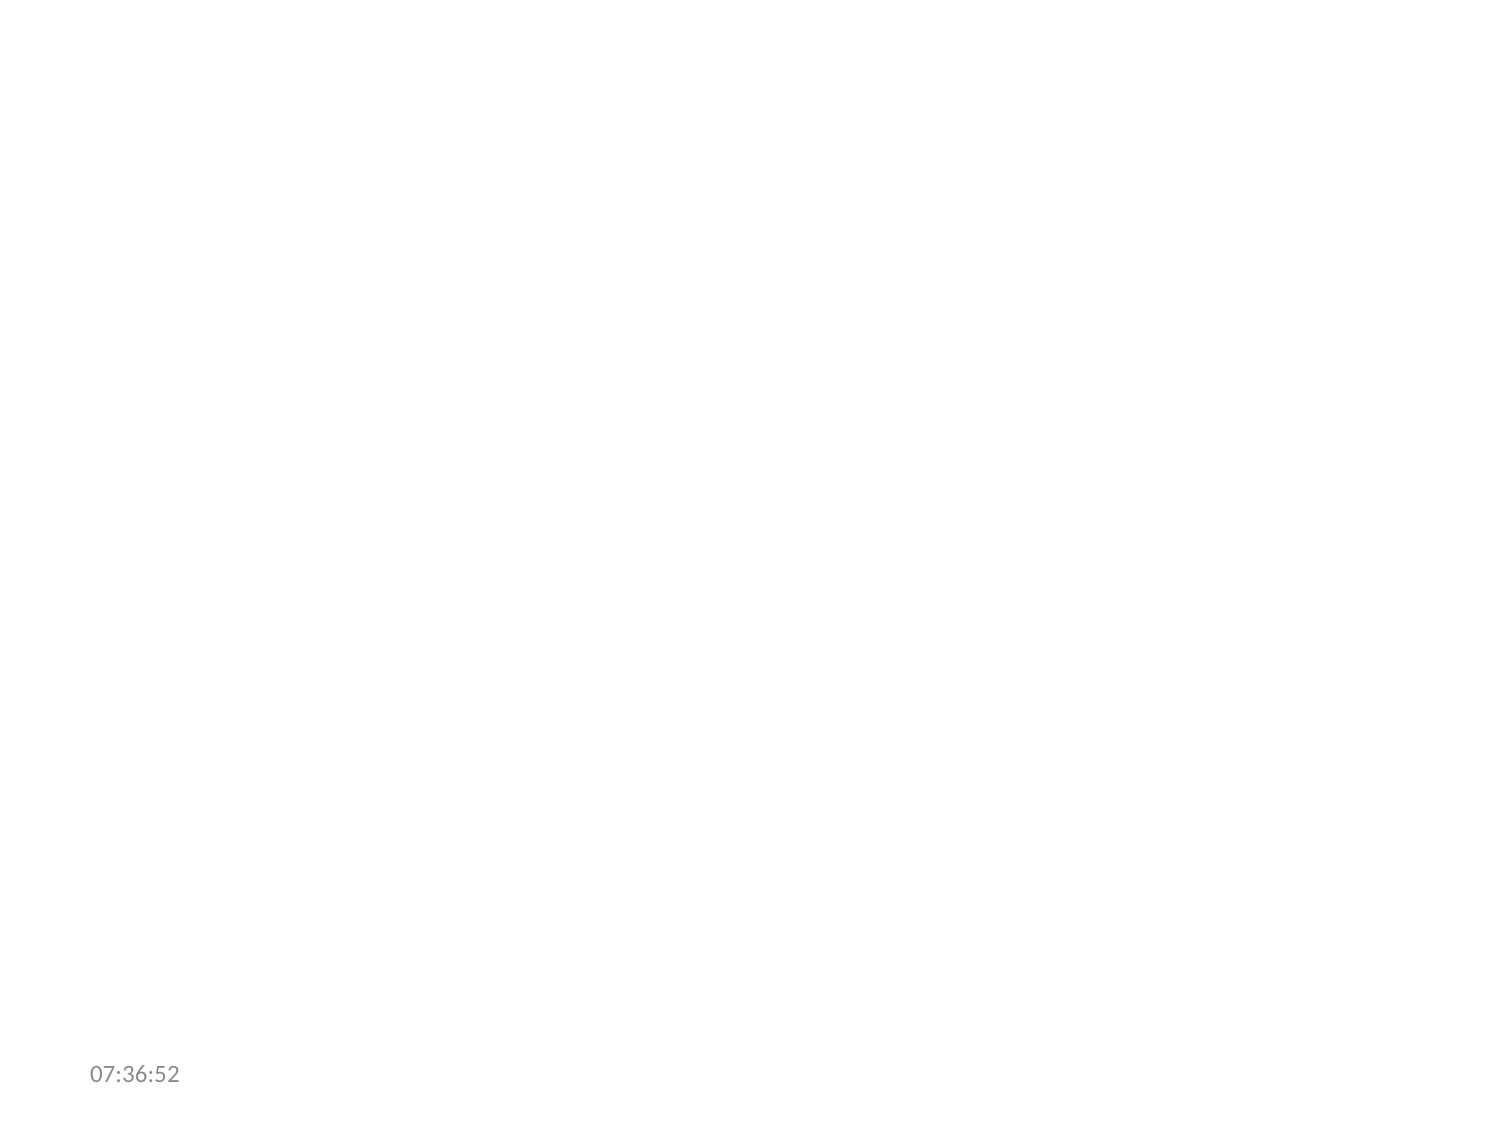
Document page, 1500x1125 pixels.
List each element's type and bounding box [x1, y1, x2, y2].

slide_number [75, 1042, 425, 1103]
